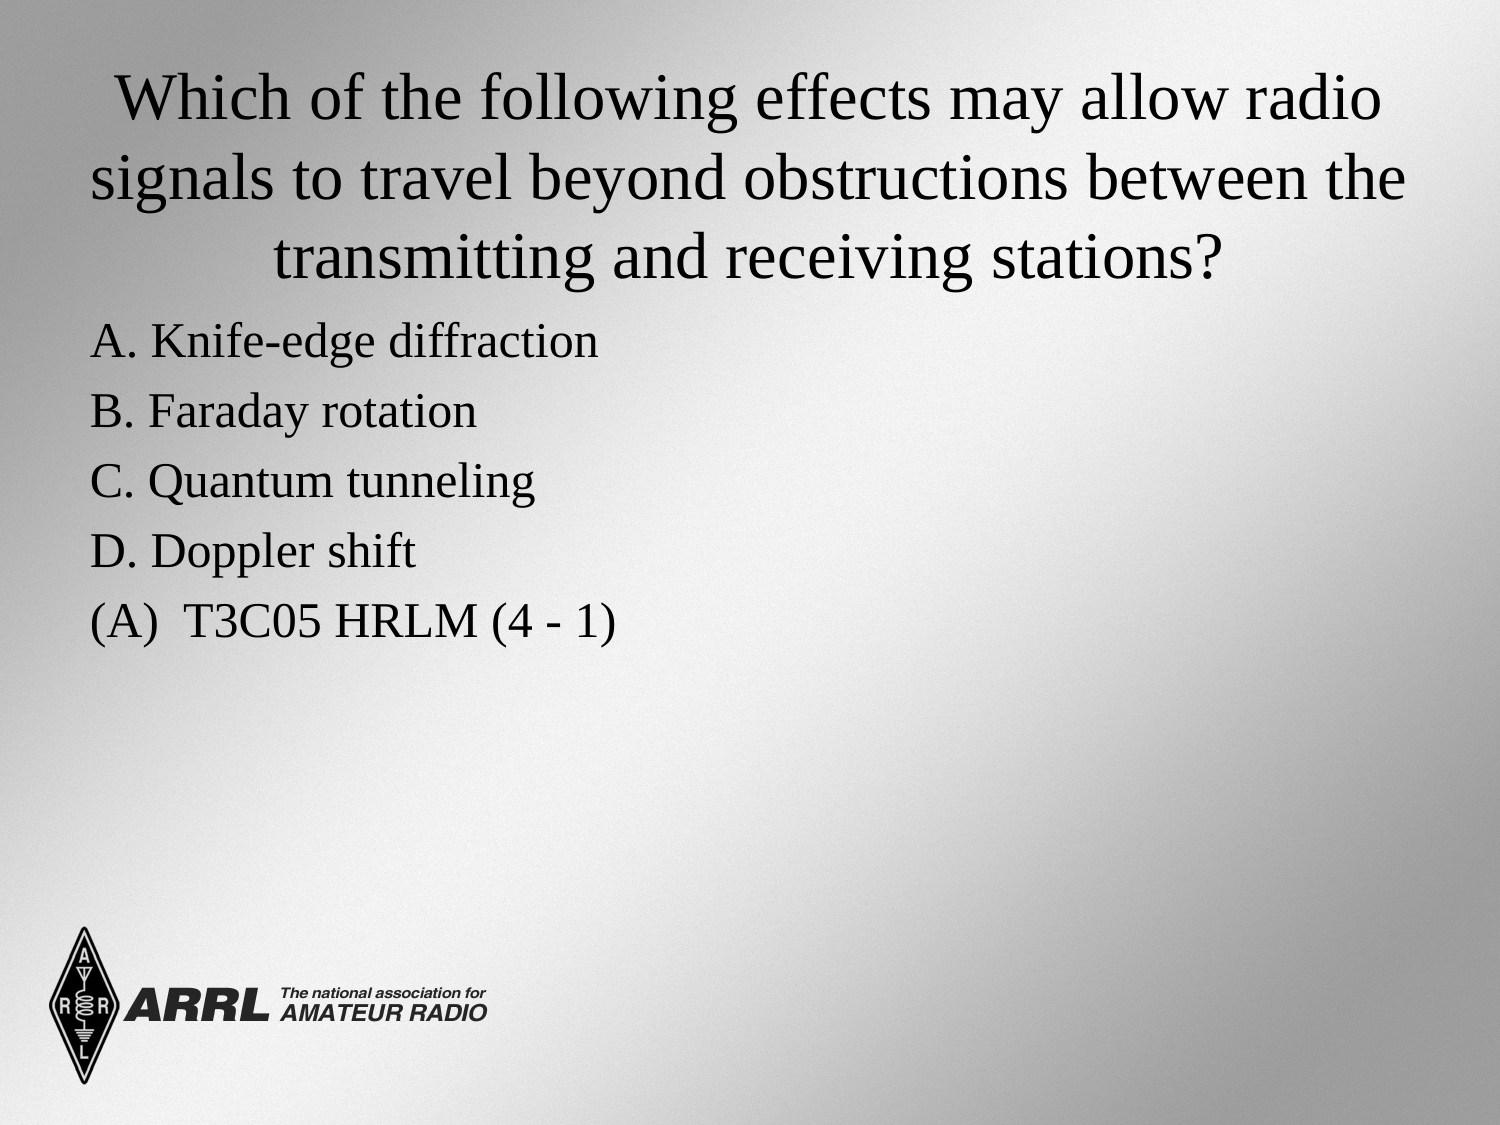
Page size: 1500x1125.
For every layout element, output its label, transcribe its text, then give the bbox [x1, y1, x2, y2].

title Which of the following effects may allow radio signals to travel beyond obstructions between the transmitting and receiving stations? [75, 45, 1425, 233]
list A. Knife-edge diffraction B. Faraday rotation C. Quantum tunneling D. Doppler shift (A) T3C05 HRLM (4 - 1) [75, 299, 1425, 1005]
picture [0, 0, 1500, 1125]
